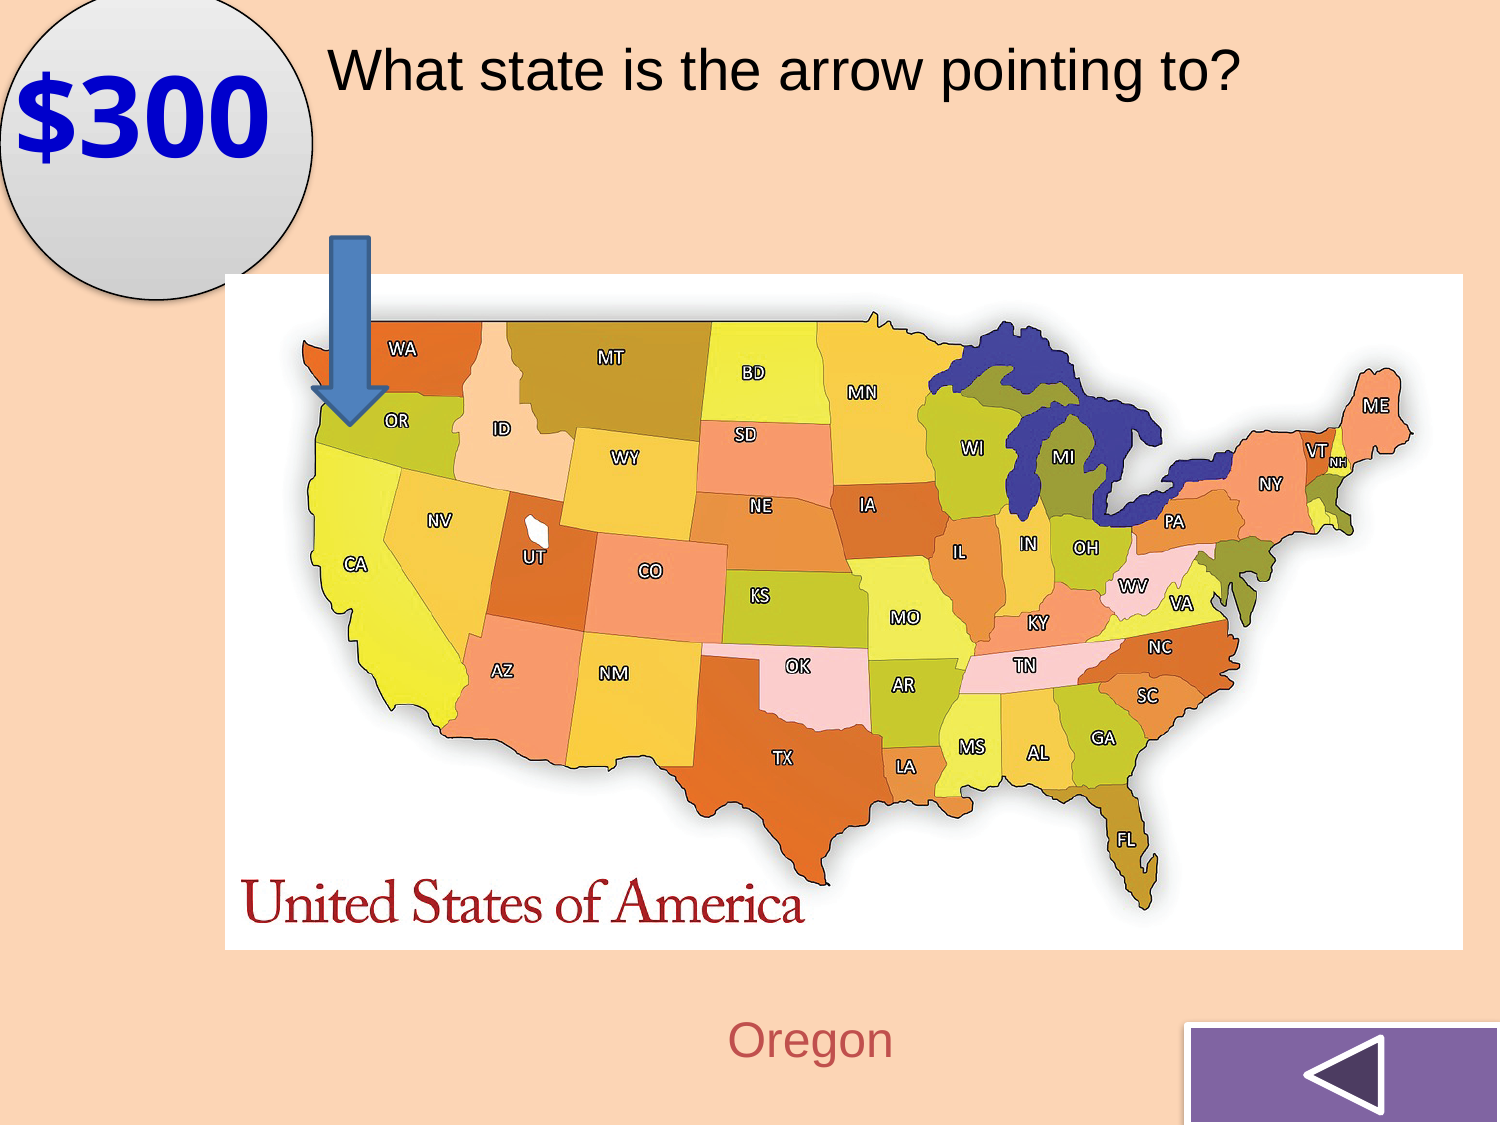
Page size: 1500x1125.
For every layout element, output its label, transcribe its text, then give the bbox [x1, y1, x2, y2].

text_box Oregon [712, 999, 950, 1075]
text_box [5, 188, 307, 301]
text_box What state is the arrow pointing to? [312, 24, 1450, 110]
text_box [41, 0, 272, 37]
picture [224, 274, 1463, 951]
text_box [329, 235, 371, 273]
text_box $300 [0, 37, 1425, 188]
text_box [1184, 1022, 1500, 1125]
